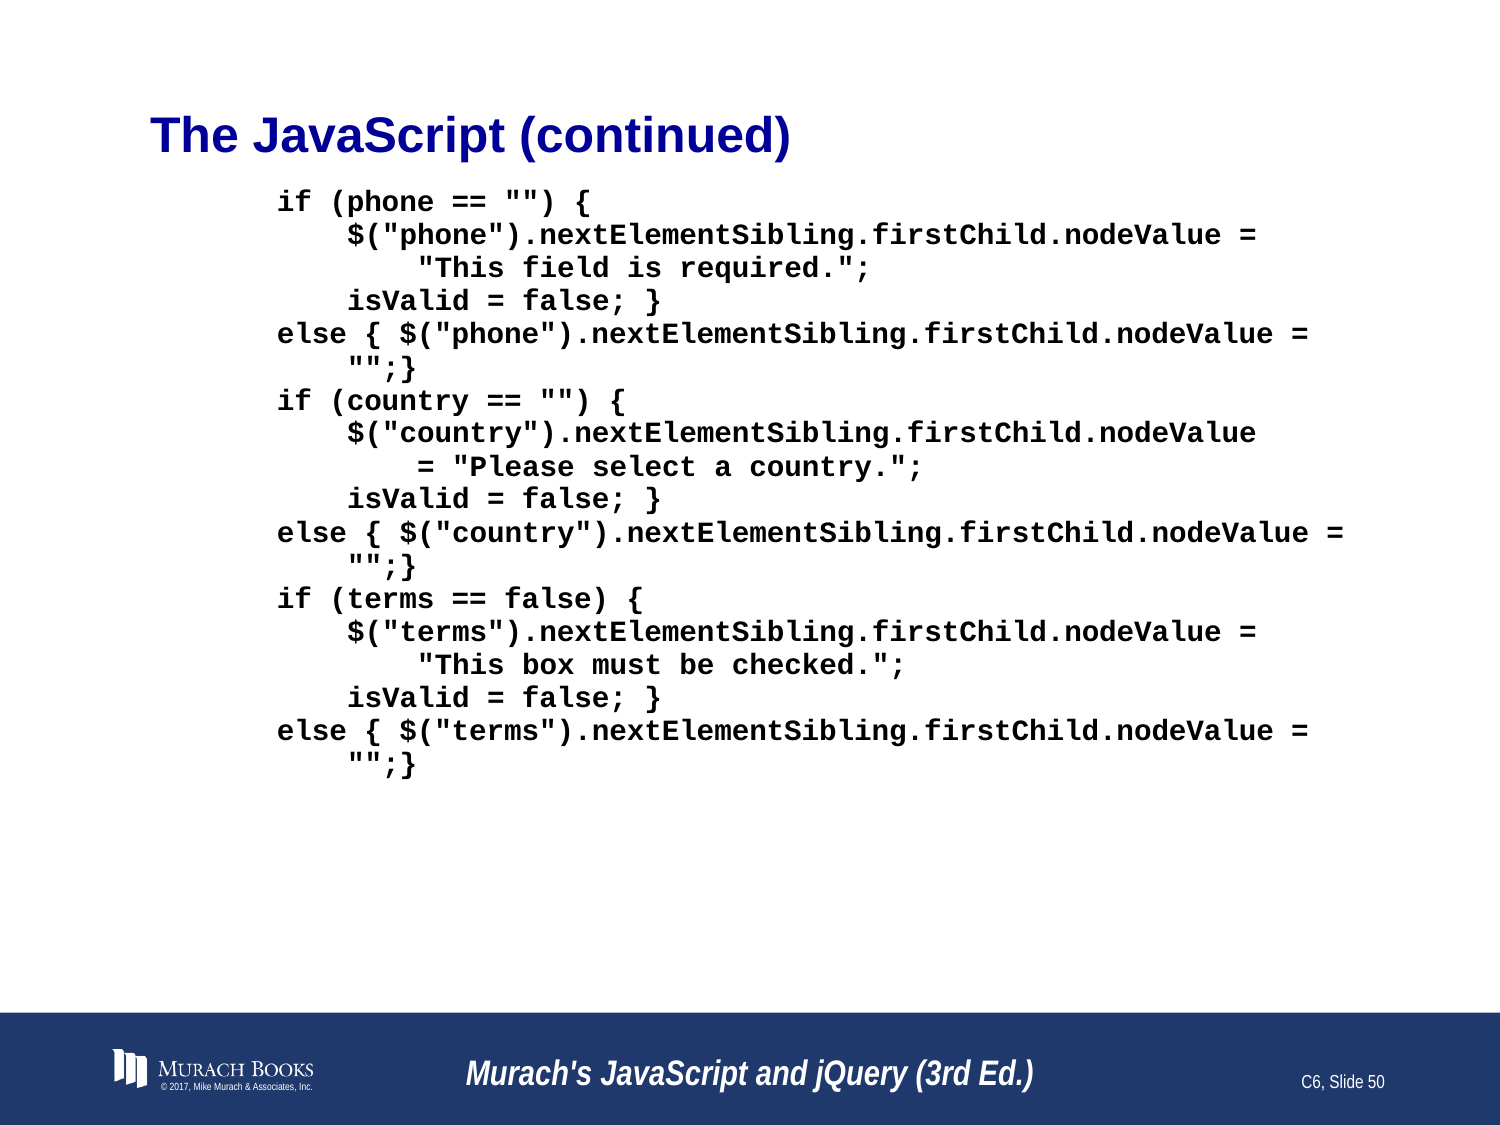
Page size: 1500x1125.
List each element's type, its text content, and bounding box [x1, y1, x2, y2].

footer © 2017, Mike Murach & Associates, Inc. [12, 1025, 463, 1100]
title The JavaScript (continued) [150, 102, 1350, 164]
slide_number Murach's JavaScript and jQuery (3rd Ed.) [463, 1025, 1050, 1100]
slide_number C6, Slide 50 [1087, 1025, 1400, 1100]
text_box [149, 187, 1350, 1014]
